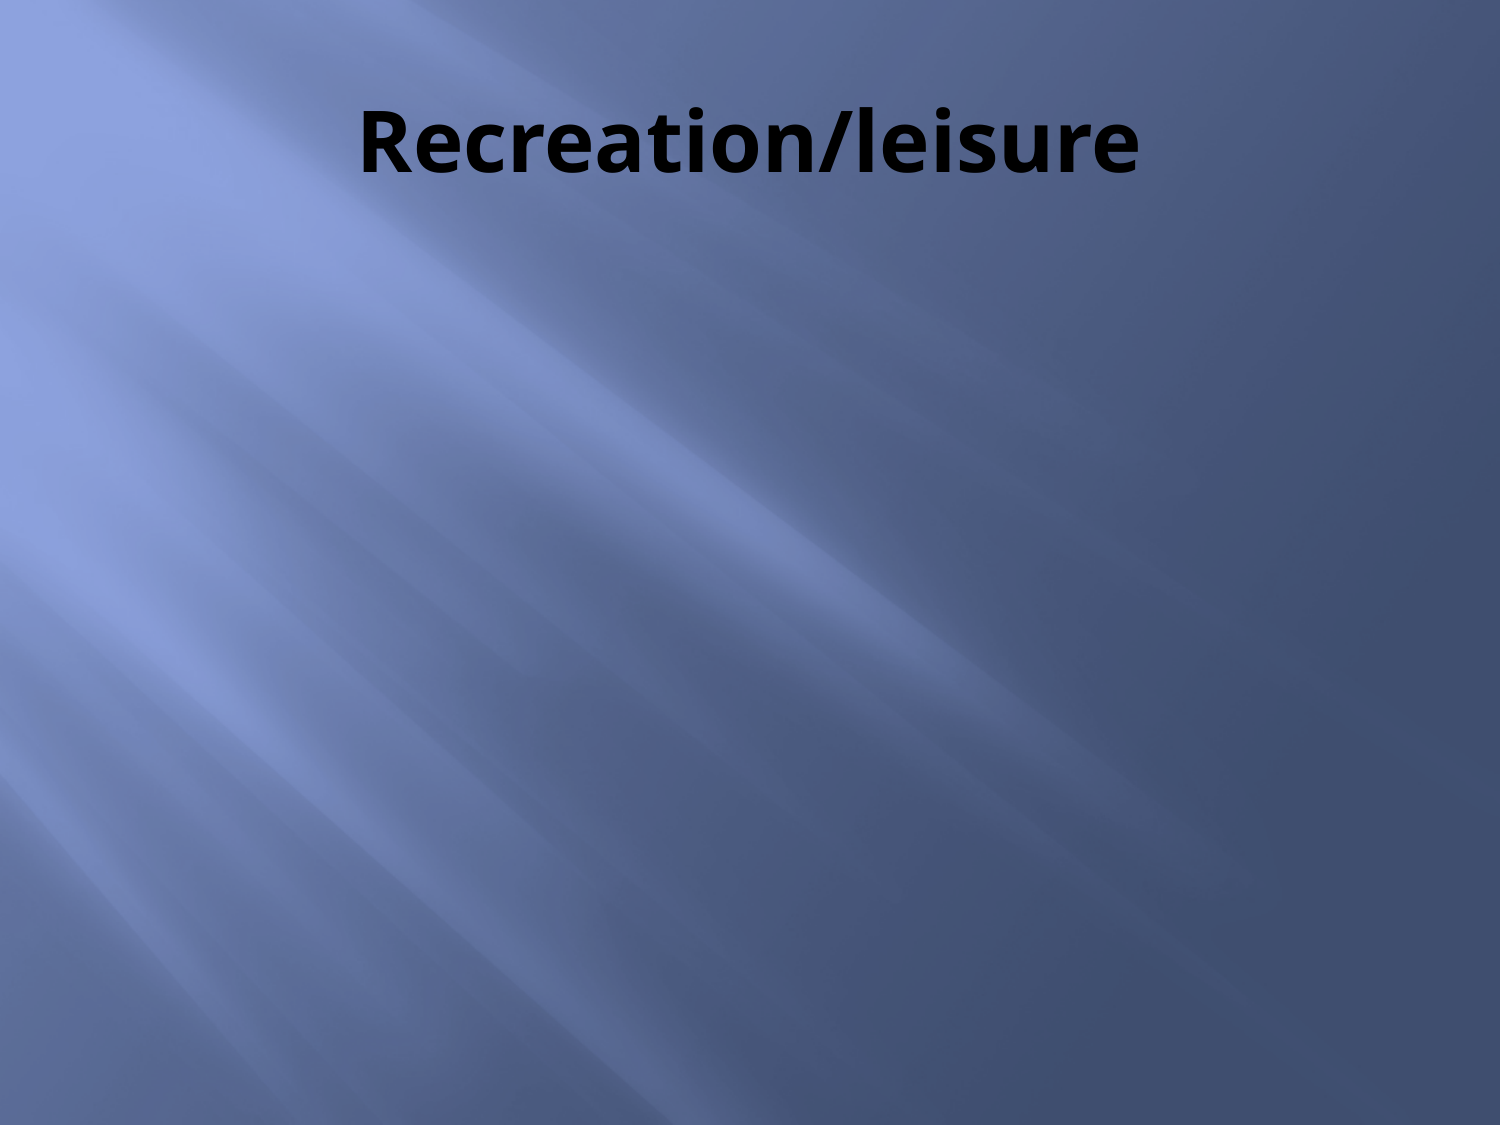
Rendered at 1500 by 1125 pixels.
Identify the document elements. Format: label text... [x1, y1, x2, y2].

title Recreation/leisure [75, 45, 1425, 233]
